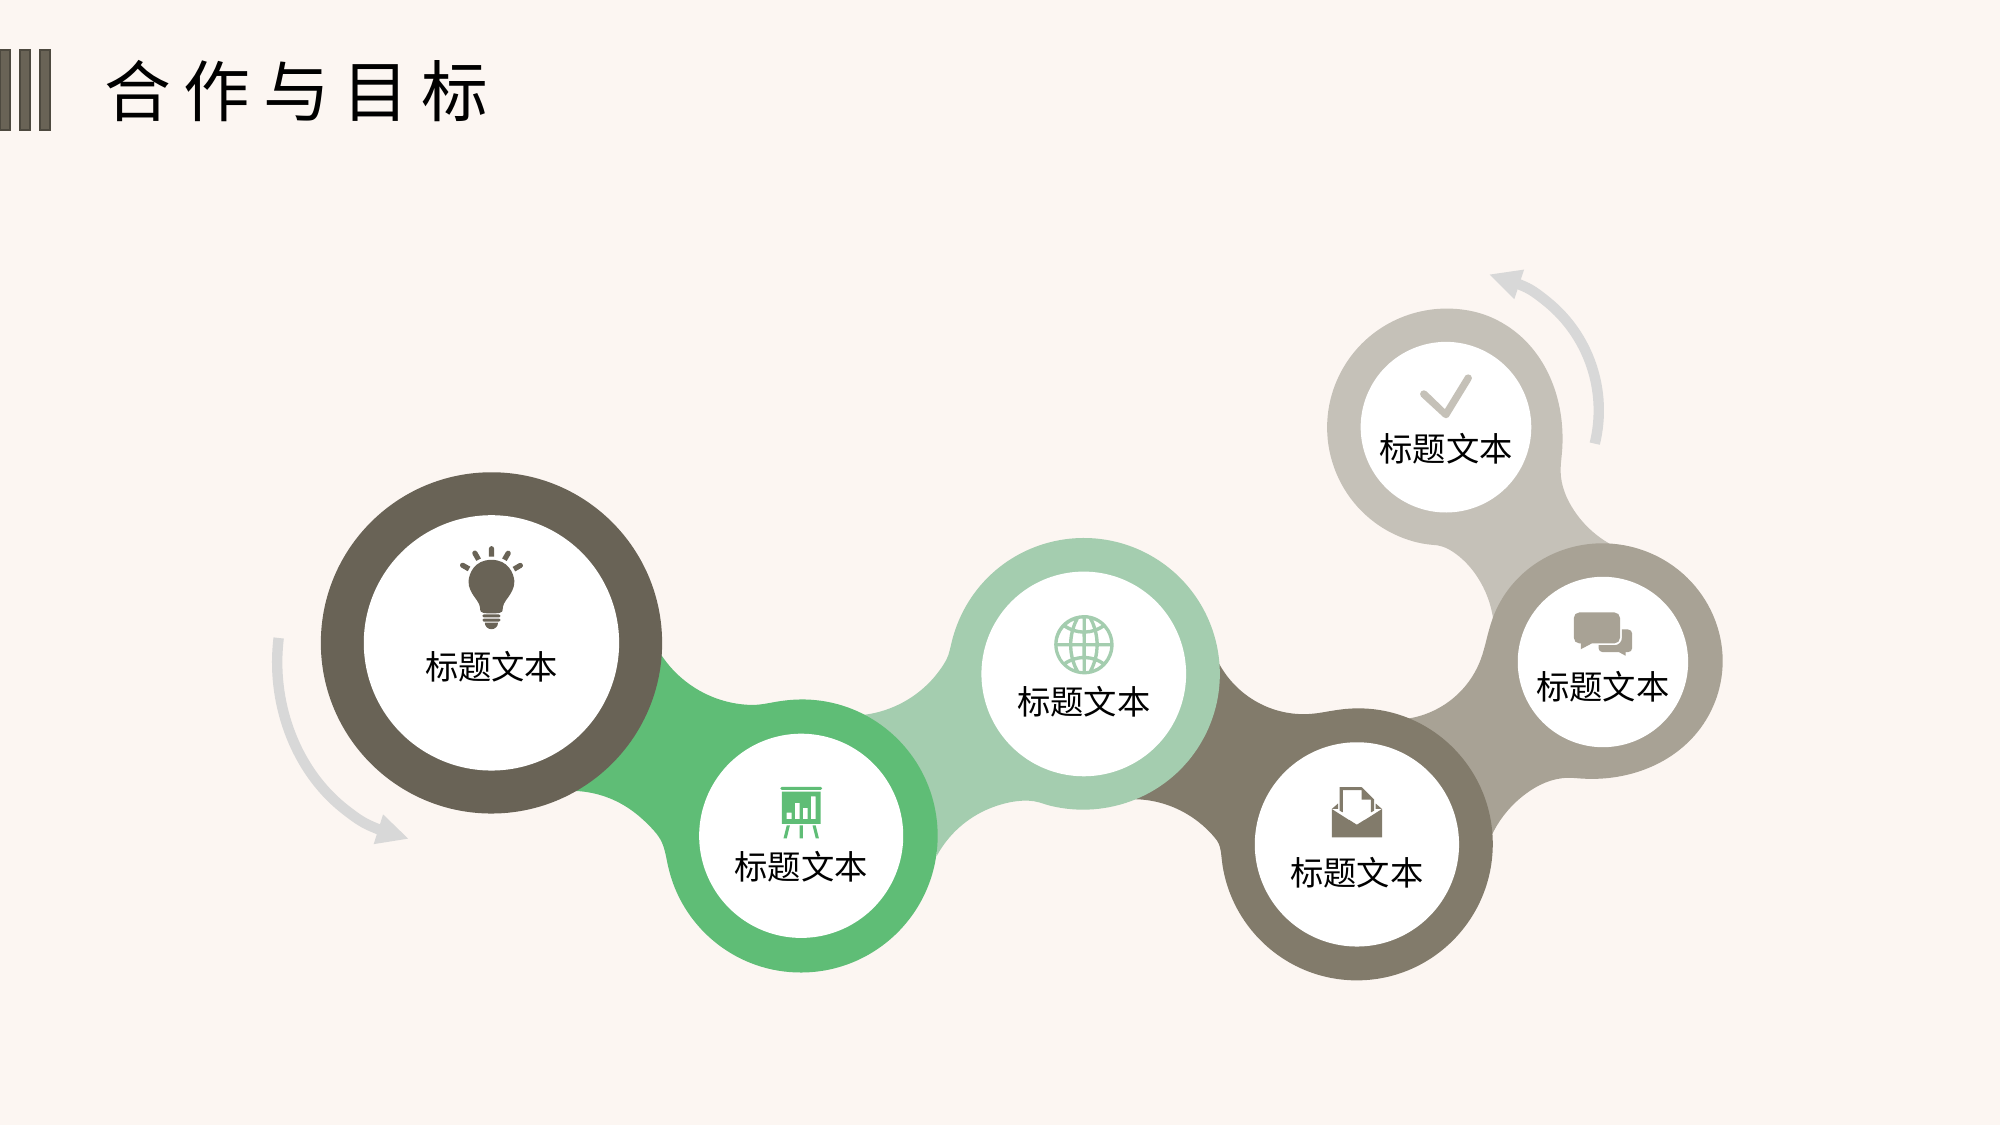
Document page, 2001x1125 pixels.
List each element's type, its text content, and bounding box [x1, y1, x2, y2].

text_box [0, 49, 50, 131]
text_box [277, 274, 1723, 981]
text_box 合作与目标 [90, 41, 530, 137]
